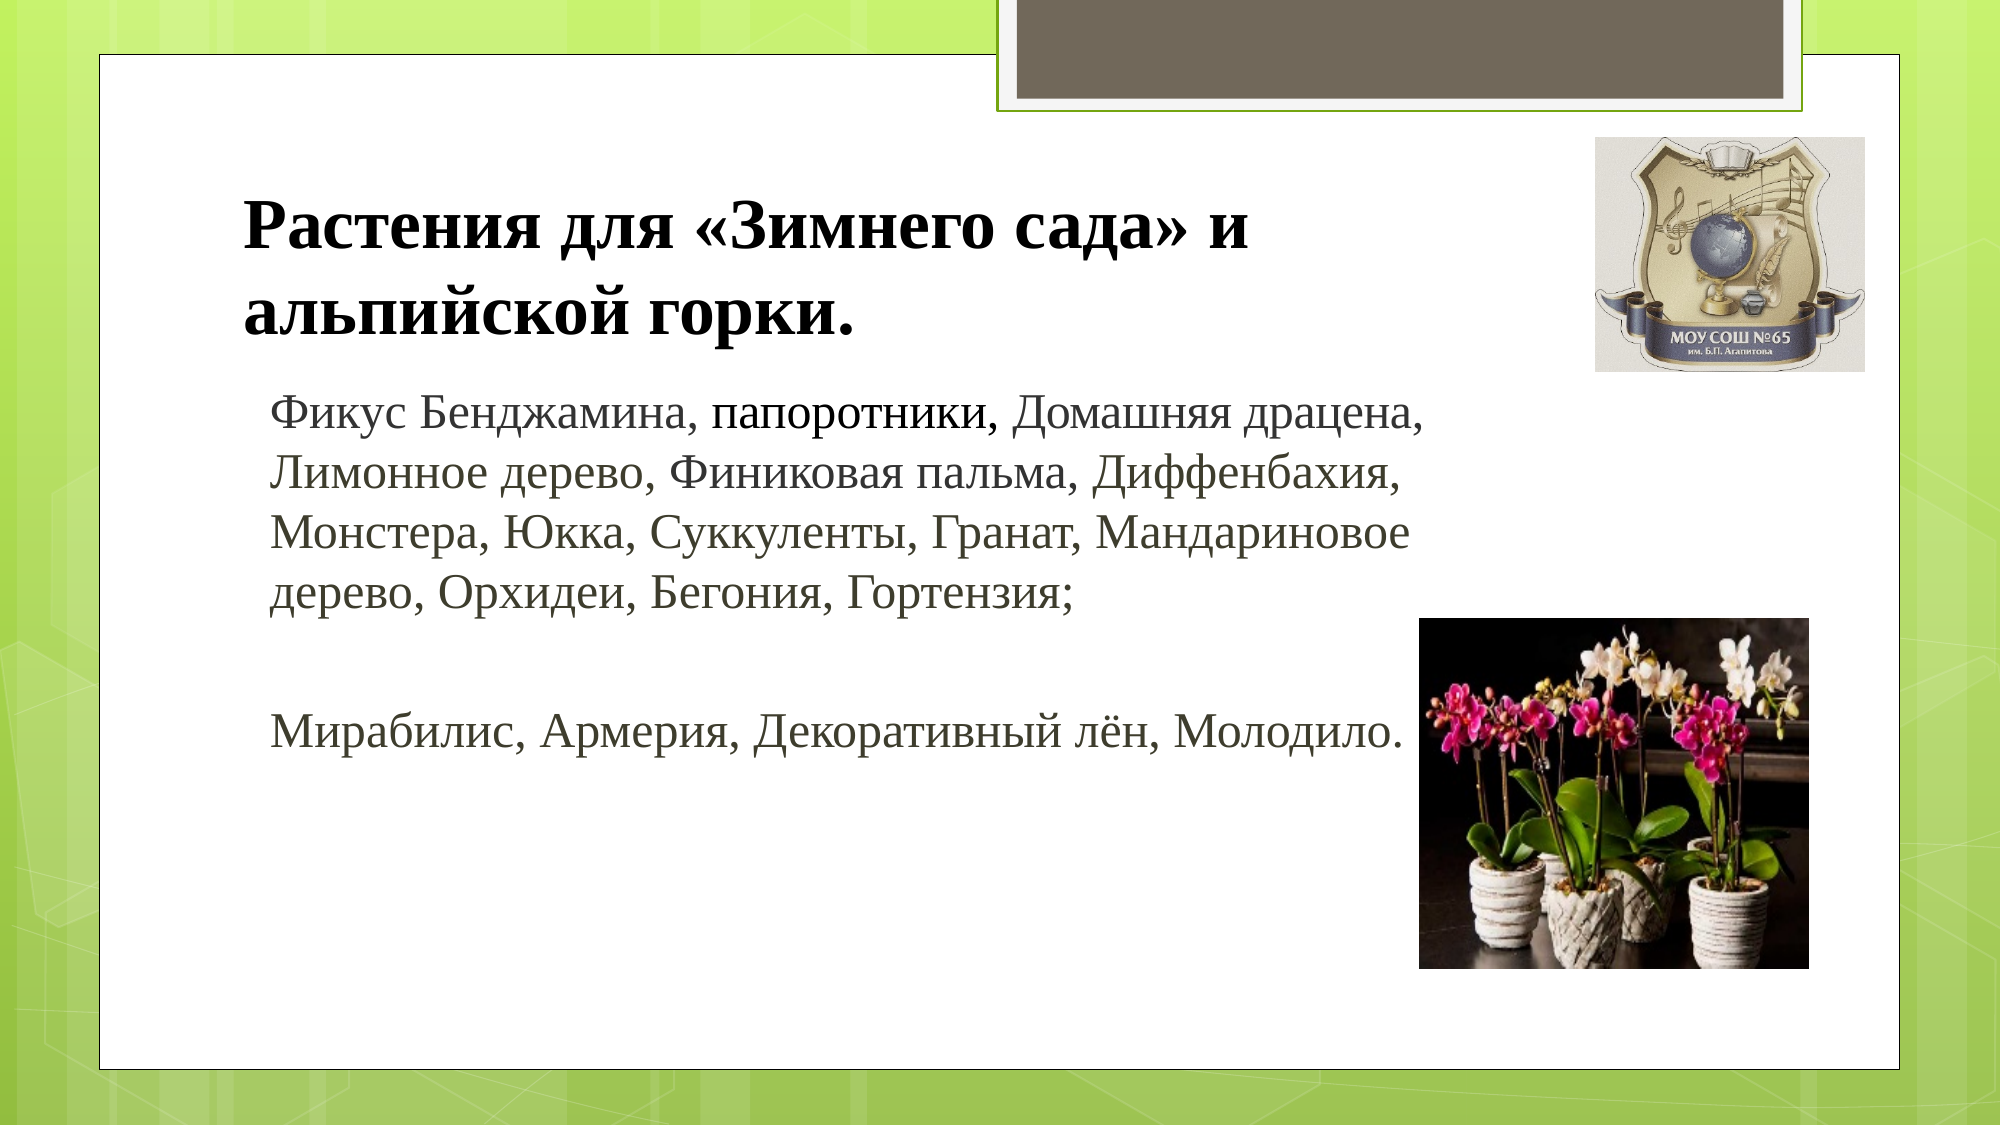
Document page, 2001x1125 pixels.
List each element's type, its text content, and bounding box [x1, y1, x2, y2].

list Фикус Бенджамина, папоротники, Домашняя драцена, Лимонное дерево, Финиковая пальма, Диффенбахия, Монстера, Юкка, Суккуленты, Гранат, Мандариновое дерево, Орхидеи, Бегония, Гортензия; Мирабилис, Армерия, Декоративный лён, Молодило. [198, 371, 1577, 1032]
title Растения для «Зимнего сада» и альпийской горки. [228, 168, 1589, 357]
picture [1595, 137, 1865, 372]
picture [1419, 618, 1810, 969]
